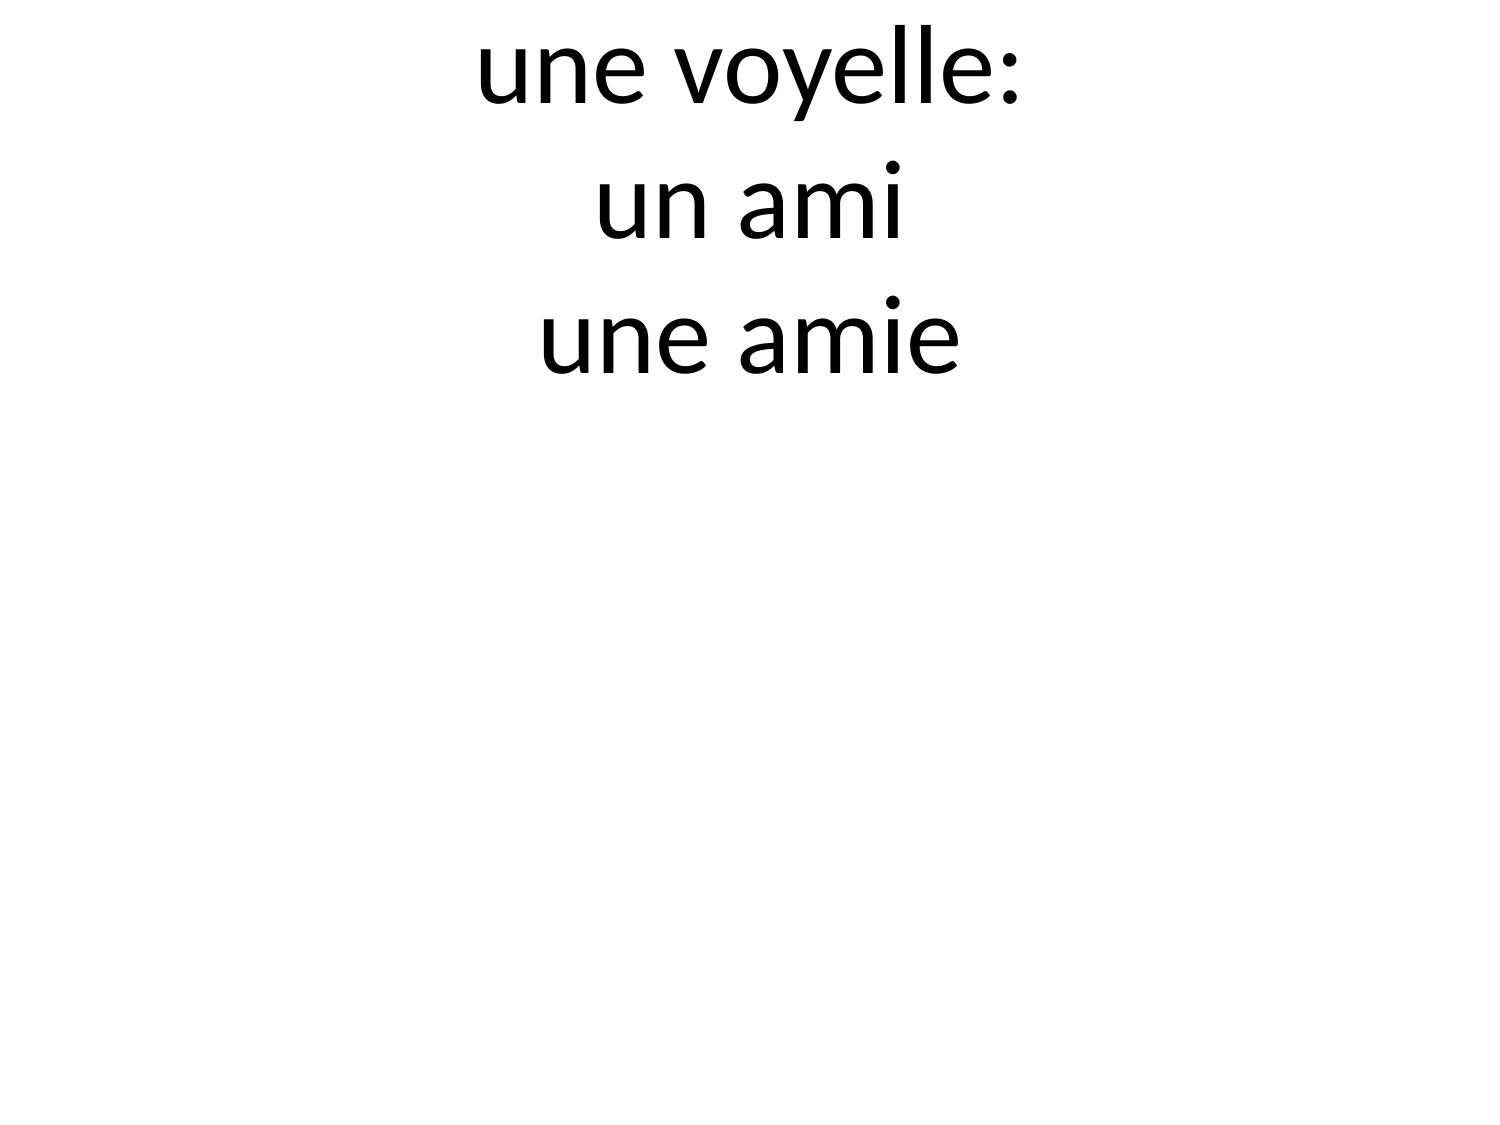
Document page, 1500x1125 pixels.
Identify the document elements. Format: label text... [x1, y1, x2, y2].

title une voyelle: un ami une amie [75, 99, 1425, 288]
